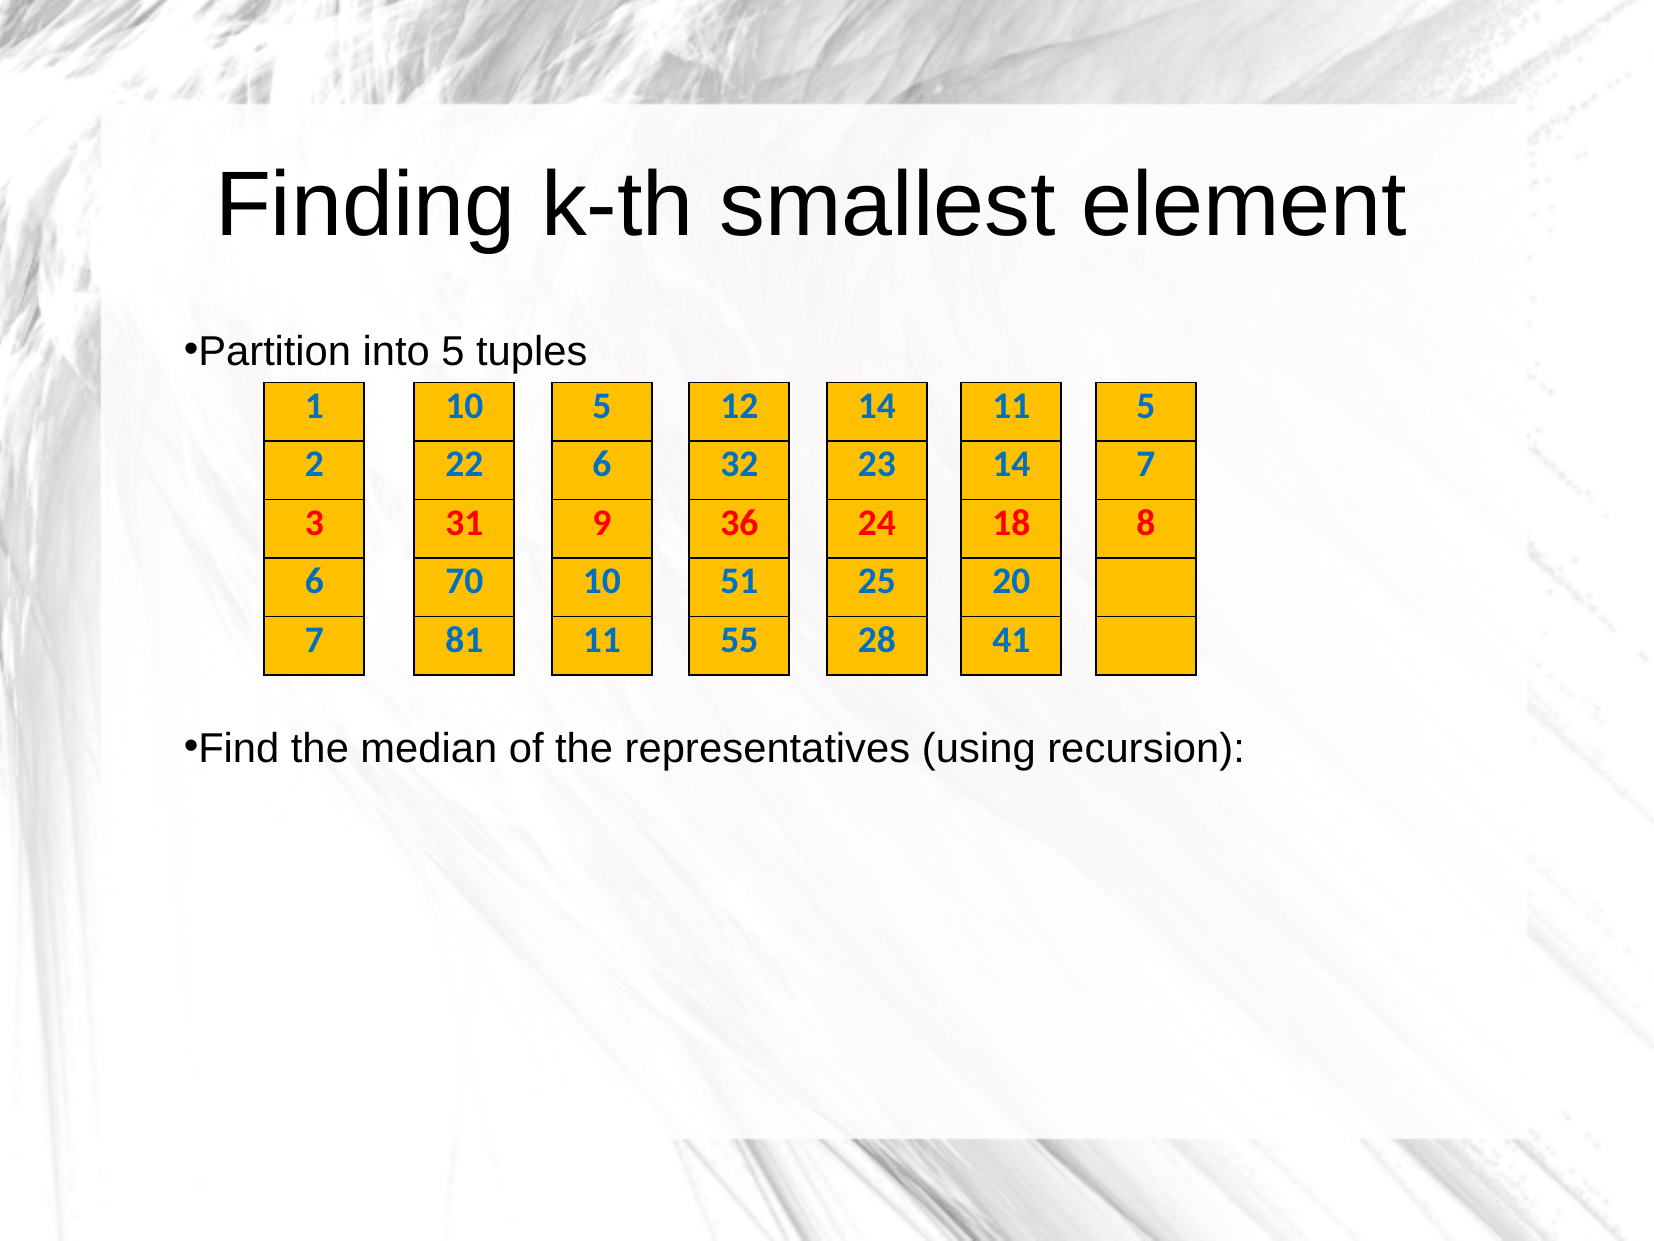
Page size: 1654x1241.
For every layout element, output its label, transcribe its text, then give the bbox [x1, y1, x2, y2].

table_cell [1097, 559, 1195, 616]
table_header 14 [828, 383, 926, 440]
table_header 5 [553, 383, 651, 440]
table_cell 22 [415, 442, 513, 499]
table_cell 41 [962, 617, 1060, 674]
table_cell 9 [553, 500, 651, 557]
table_cell 6 [553, 442, 651, 499]
table_cell 24 [828, 500, 926, 557]
table_header 1 [265, 383, 363, 440]
table_cell 31 [415, 500, 513, 557]
table_header 12 [690, 383, 788, 440]
table_cell 70 [415, 559, 513, 616]
table_header 5 [1097, 383, 1195, 440]
table_cell 36 [690, 500, 788, 557]
table_cell 32 [690, 442, 788, 499]
table_cell 7 [1097, 442, 1195, 499]
table_cell 11 [553, 617, 651, 674]
table_cell 55 [690, 617, 788, 674]
table_cell 2 [265, 442, 363, 499]
table_cell 3 [265, 500, 363, 557]
table_cell 28 [828, 617, 926, 674]
table_header 10 [415, 383, 513, 440]
table_cell 7 [265, 617, 363, 674]
table_cell 6 [265, 559, 363, 616]
table_cell 81 [415, 617, 513, 674]
list Partition into 5 tuples Find the median of the representatives (using recursion): [118, 319, 1571, 1109]
table_cell 25 [828, 559, 926, 616]
table_cell 14 [962, 442, 1060, 499]
table_header 11 [962, 383, 1060, 440]
picture [0, 0, 1654, 1241]
table_cell 23 [828, 442, 926, 499]
table_cell [1097, 617, 1195, 674]
table_cell 18 [962, 500, 1060, 557]
table_cell 51 [690, 559, 788, 616]
title Finding k-th smallest element [118, 93, 1506, 299]
table_cell 20 [962, 559, 1060, 616]
table_cell 8 [1097, 500, 1195, 557]
table_cell 10 [553, 559, 651, 616]
